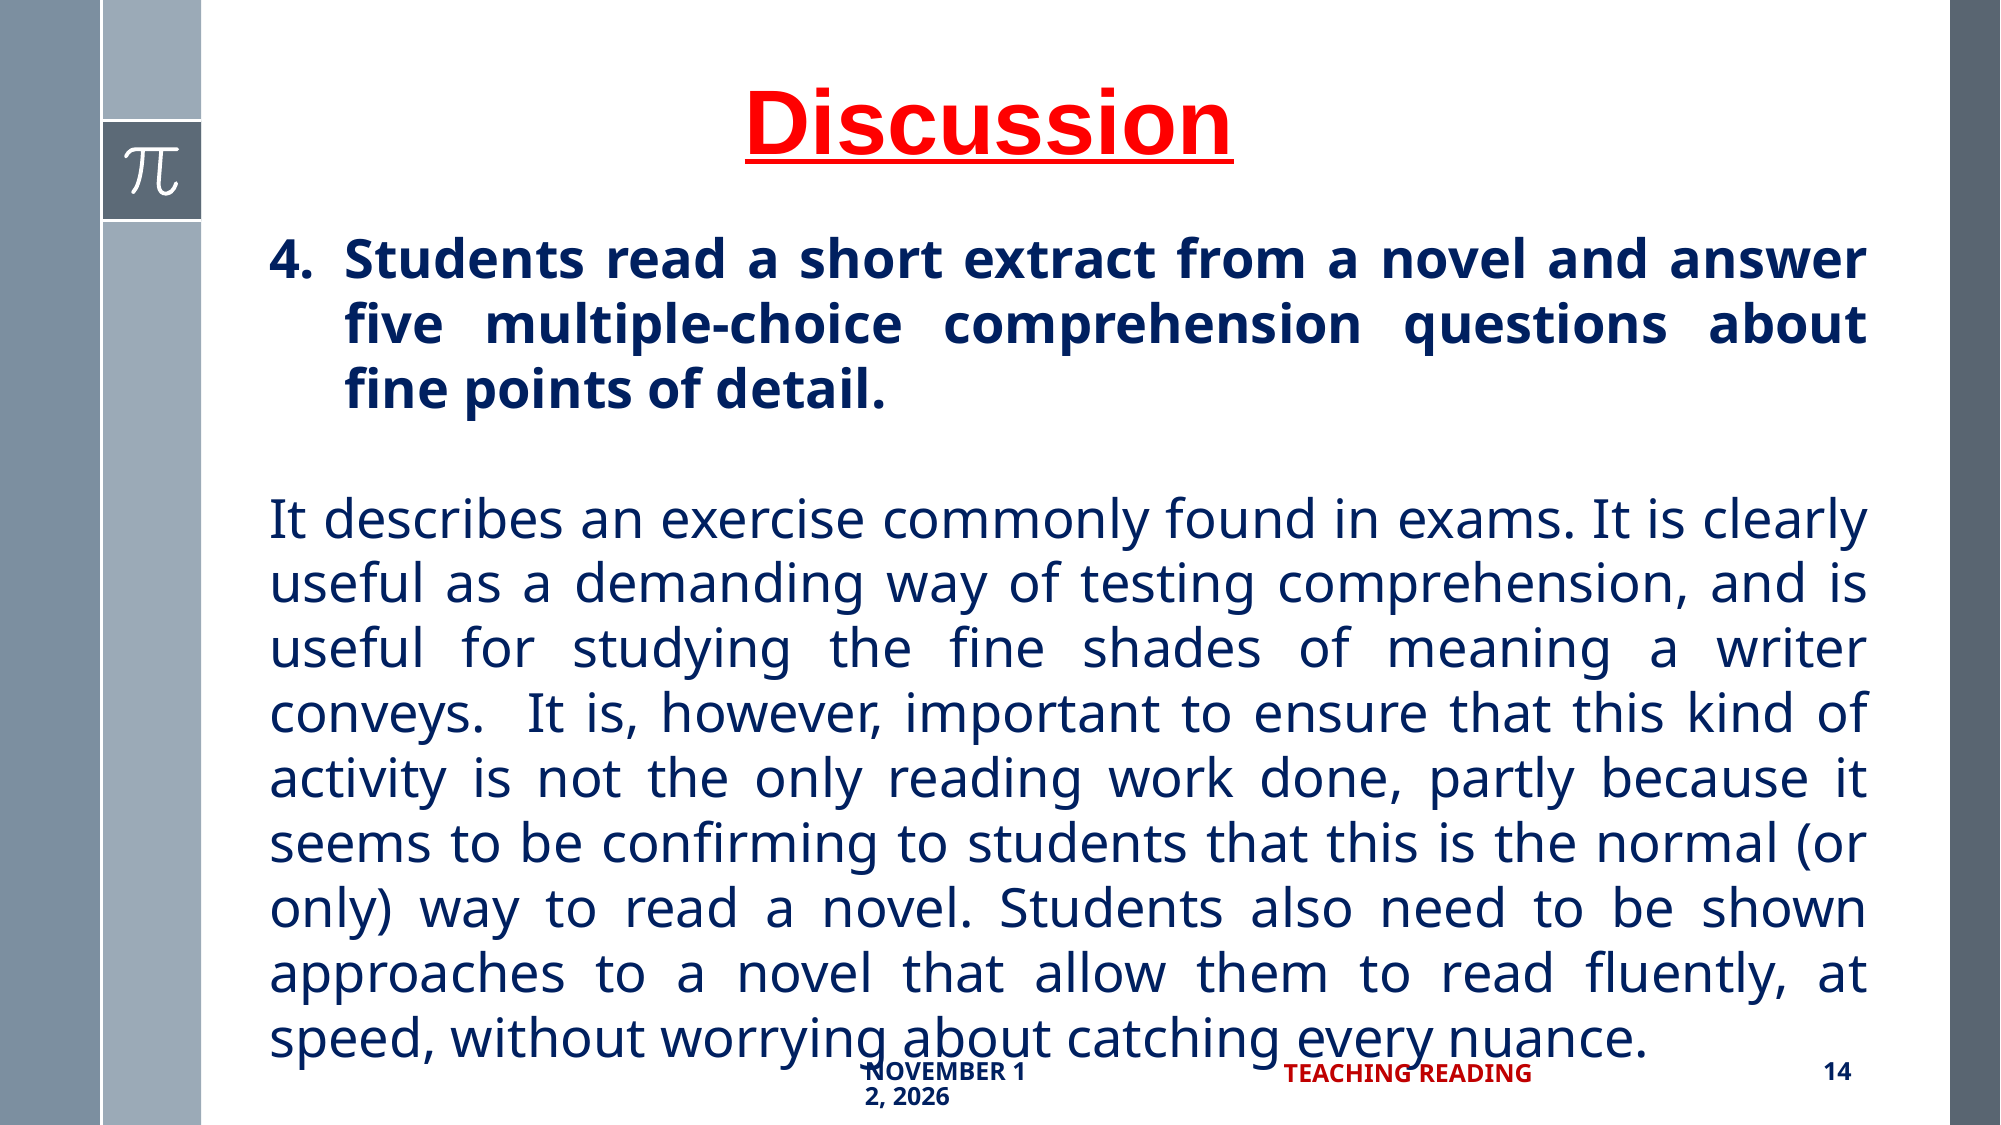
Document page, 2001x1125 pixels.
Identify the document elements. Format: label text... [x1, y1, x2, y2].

footer Teaching Reading [1082, 1042, 1735, 1103]
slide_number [849, 1042, 1050, 1103]
title Discussion [423, 0, 1555, 182]
slide_number 14 [1766, 1042, 1867, 1103]
text_box Students read a short extract from a novel and answer five multiple-choice comprehension questions about fine points of detail. It describes an exercise commonly found in exams. It is clearly useful as a demanding way of testing comprehension, and is useful for studying the fine shades of meaning a writer conveys. It is, however, important to ensure that this kind of activity is not the only reading work done, partly because it seems to be confirming to students that this is the normal (or only) way to read a novel. Students also need to be shown approaches to a novel that allow them to read fluently, at speed, without worrying about catching every nuance. [254, 216, 1885, 1076]
